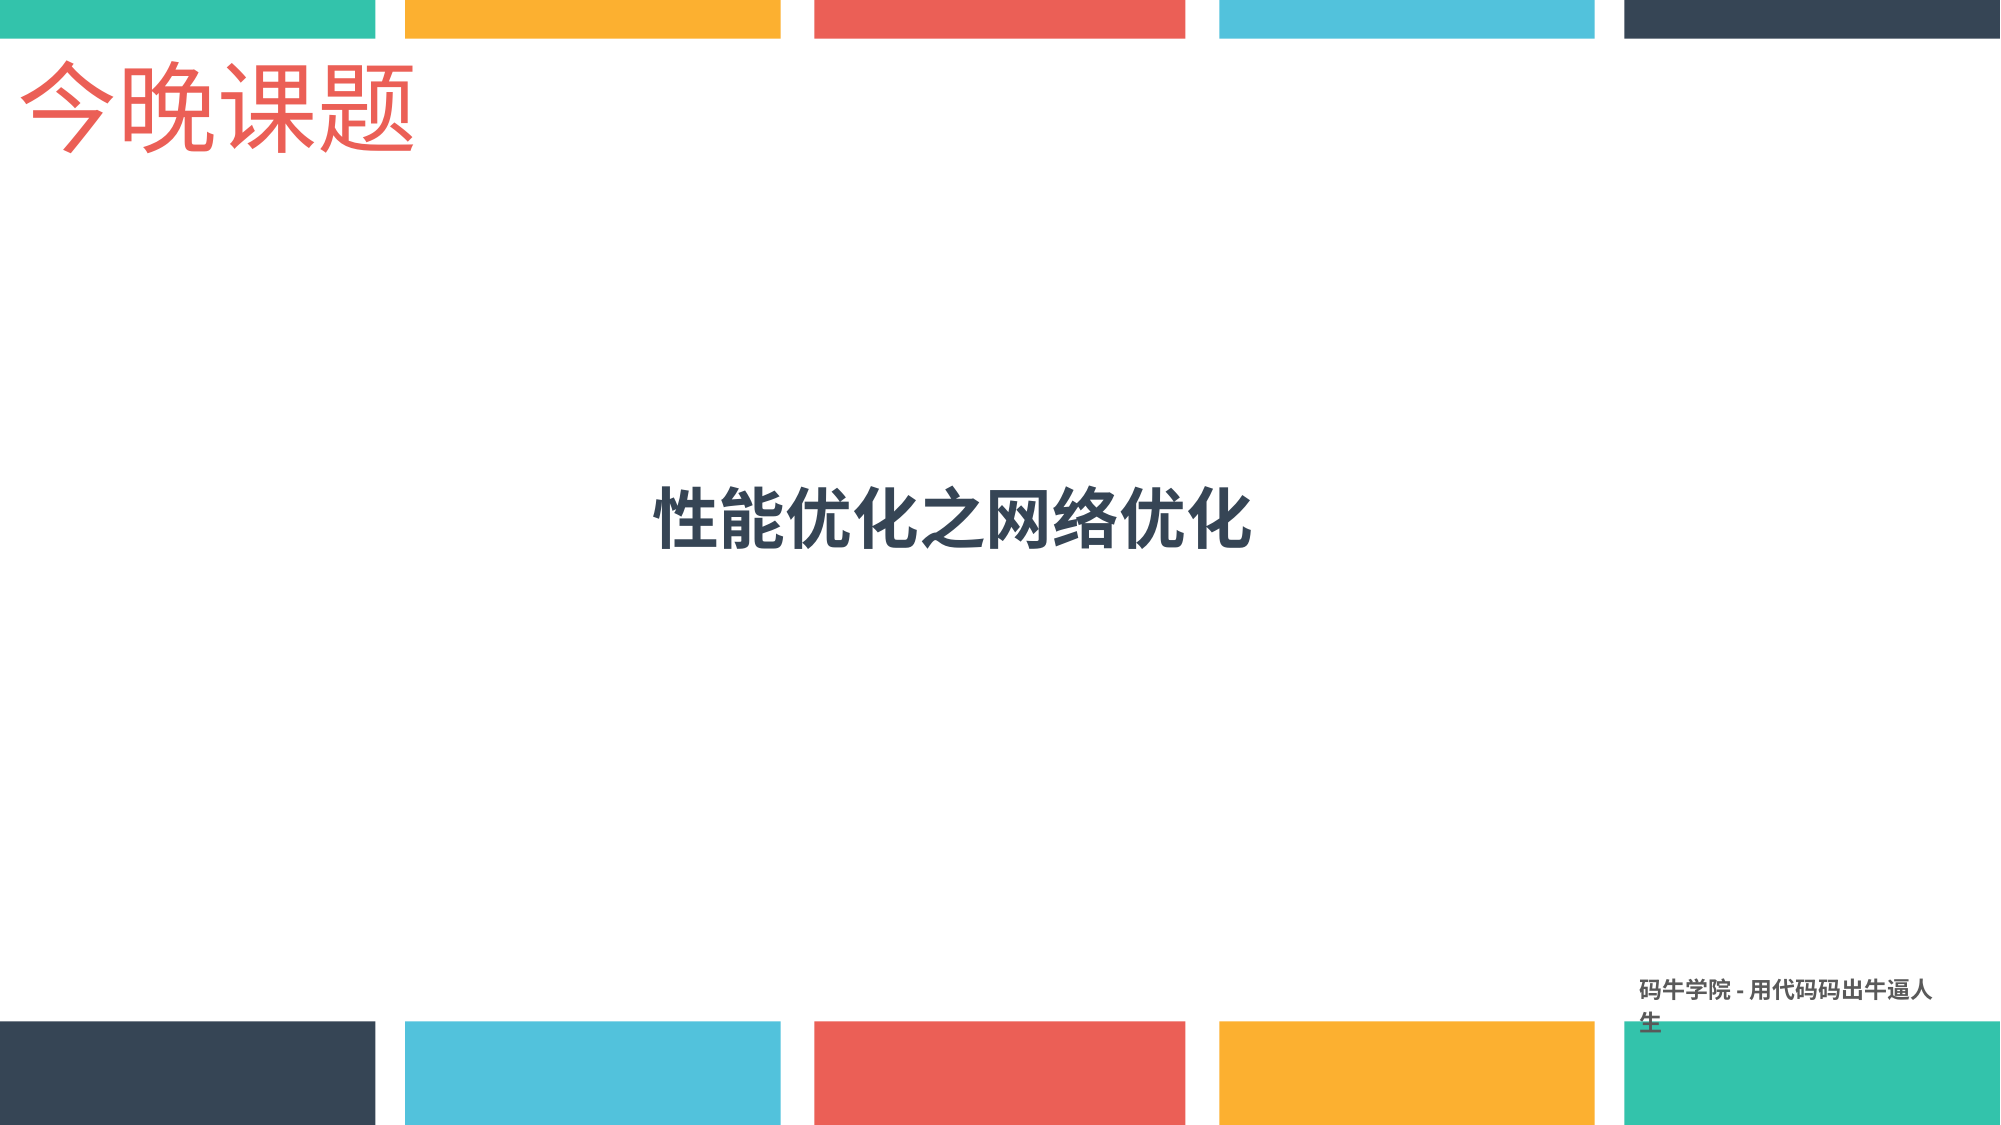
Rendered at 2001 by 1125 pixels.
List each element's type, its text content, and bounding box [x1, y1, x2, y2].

text_box [1219, 0, 1595, 39]
text_box [1624, 1021, 2000, 1125]
text_box [405, 0, 781, 39]
text_box [0, 1021, 376, 1125]
text_box 码牛学院-用代码码出牛逼人生 [1624, 962, 1969, 1044]
text_box [1219, 1021, 1595, 1125]
text_box [0, 0, 376, 39]
text_box [405, 1021, 781, 1125]
text_box 性能优化之网络优化 [637, 469, 1425, 565]
text_box [1624, 0, 2000, 39]
text_box 今晚课题 [2, 38, 433, 174]
text_box [814, 1021, 1186, 1125]
text_box [814, 0, 1186, 39]
